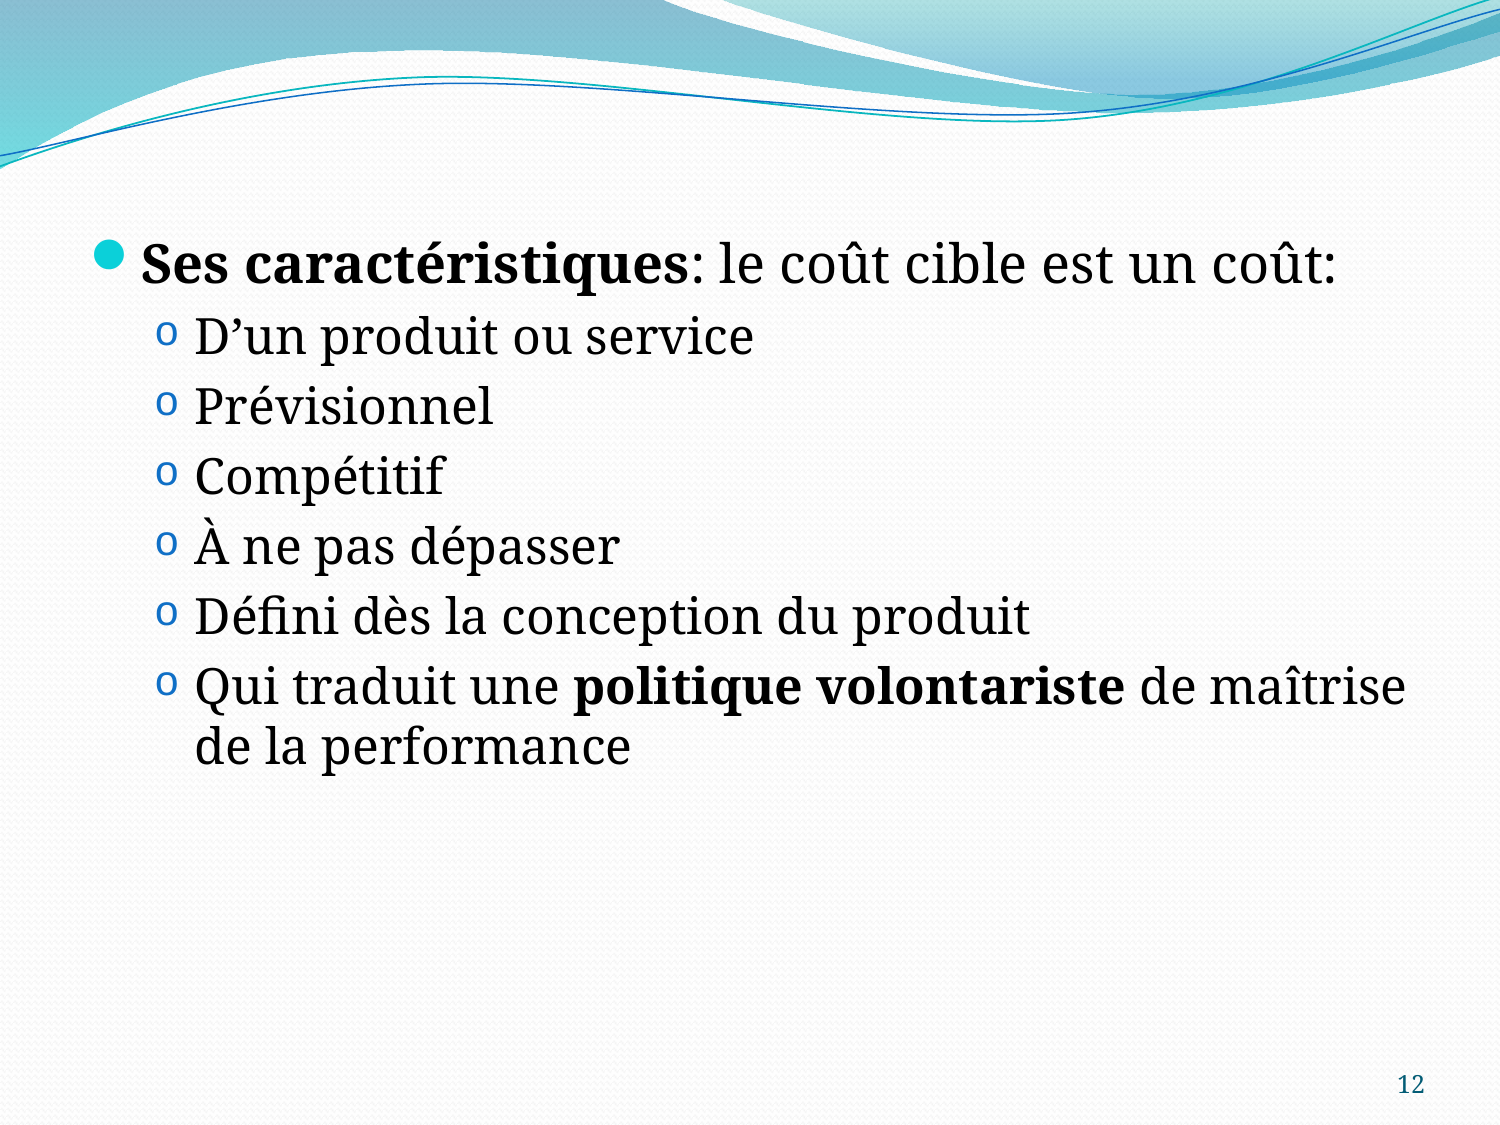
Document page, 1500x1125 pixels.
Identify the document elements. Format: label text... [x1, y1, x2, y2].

list Ses caractéristiques: le coût cible est un coût: D’un produit ou service Prévisionnel Compétitif À ne pas dépasser Défini dès la conception du produit Qui traduit une politique volontariste de maîtrise de la performance [75, 70, 1425, 1005]
slide_number 12 [1299, 1042, 1425, 1103]
